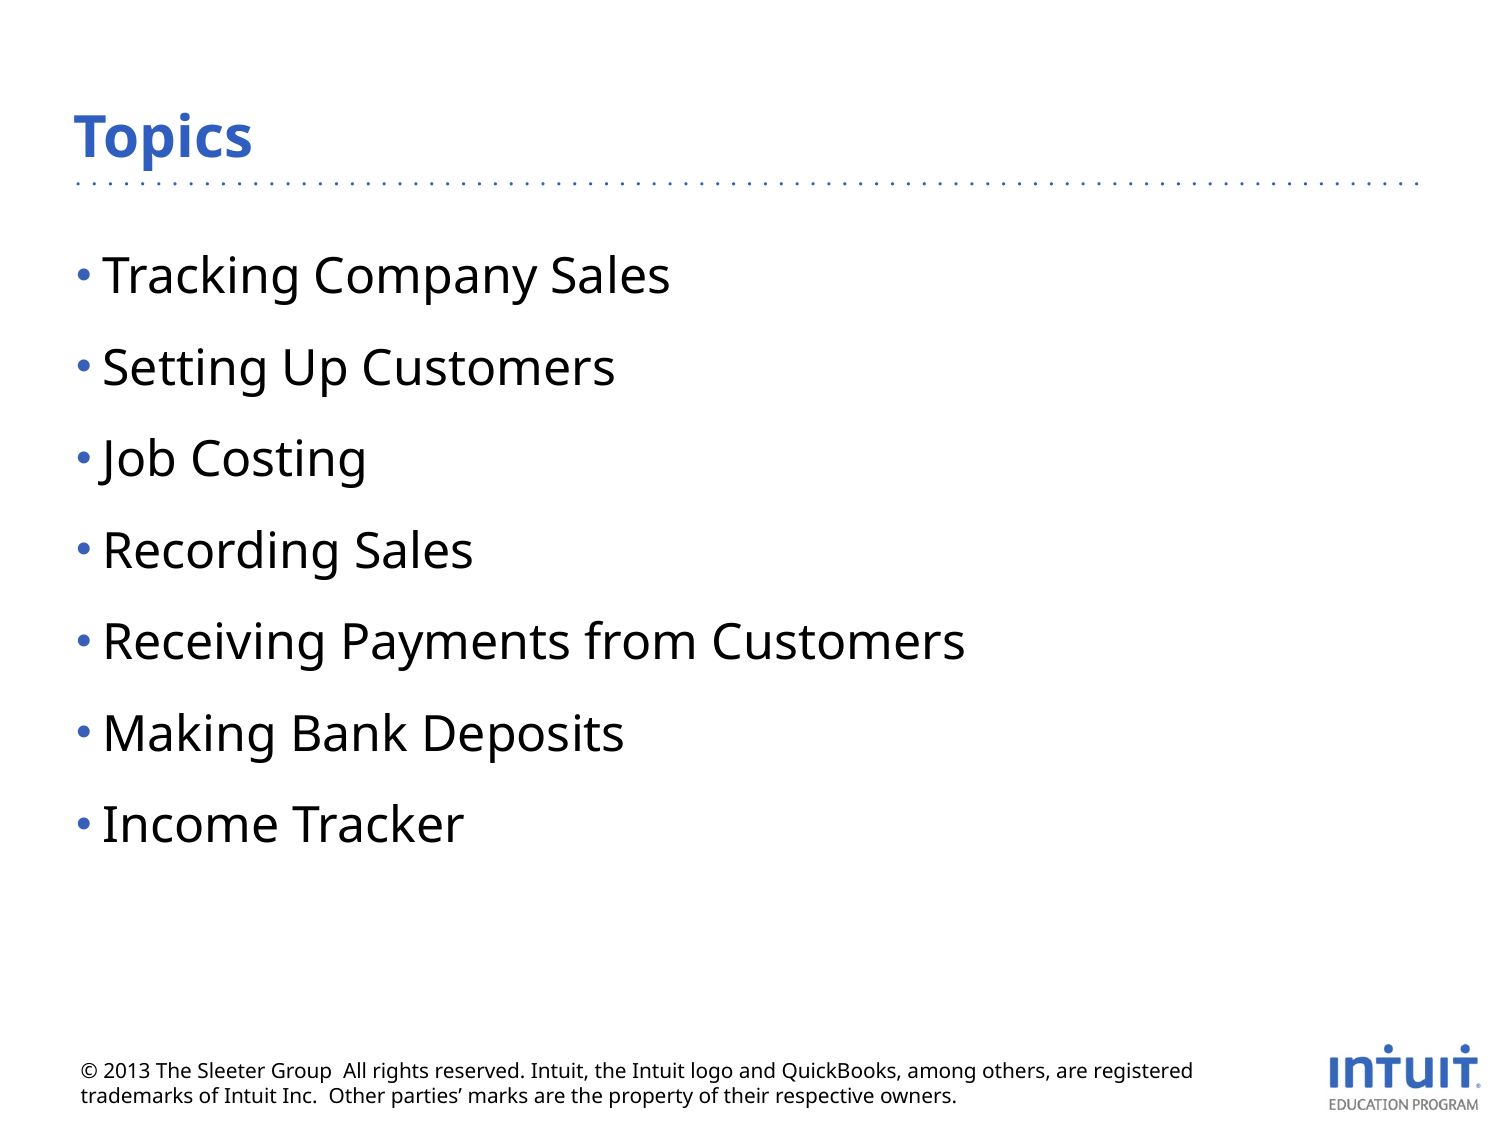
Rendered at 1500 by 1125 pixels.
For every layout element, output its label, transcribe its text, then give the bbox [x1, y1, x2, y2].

picture [1325, 1039, 1485, 1116]
title Topics [73, 62, 1424, 169]
list Tracking Company Sales Setting Up Customers Job Costing Recording Sales Receiving Payments from Customers Making Bank Deposits Income Tracker [75, 242, 1425, 1063]
